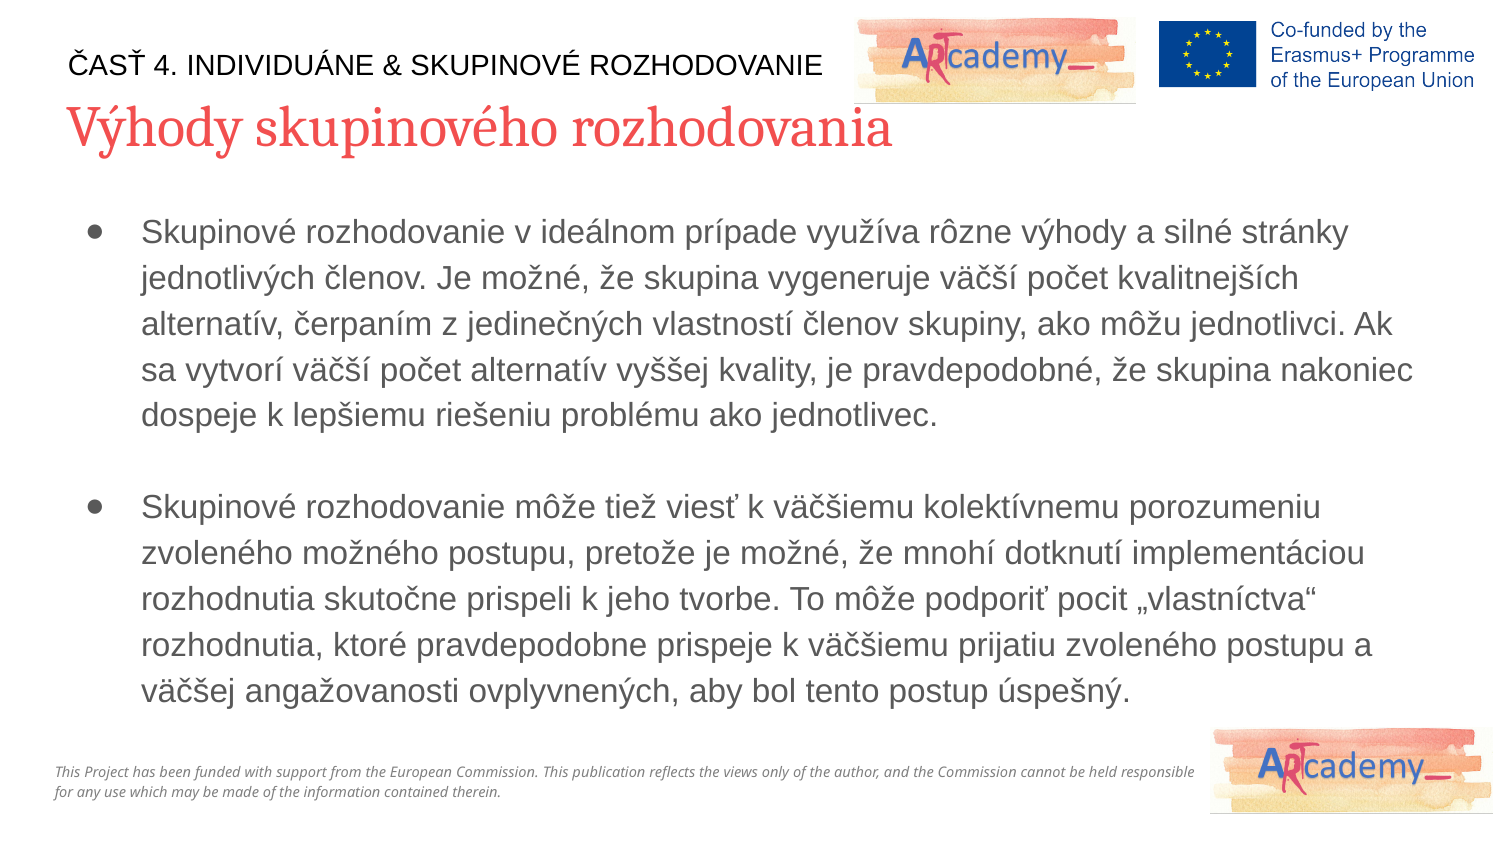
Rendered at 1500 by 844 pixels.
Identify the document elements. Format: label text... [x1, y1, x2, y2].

text_box ČASŤ 4. INDIVIDUÁNE & SKUPINOVÉ ROZHODOVANIE [53, 39, 841, 89]
picture [854, 0, 1137, 134]
picture [1210, 709, 1493, 844]
title Výhody skupinového rozhodovania [51, 72, 1449, 167]
picture [1158, 21, 1474, 91]
list Skupinové rozhodovanie v ideálnom prípade využíva rôzne výhody a silné stránky jednotlivých členov. Je možné, že skupina vygeneruje väčší počet kvalitnejších alternatív, čerpaním z jedinečných vlastností členov skupiny, ako môžu jednotlivci. Ak sa vytvorí väčší počet alternatív vyššej kvality, je pravdepodobné, že skupina nakoniec dospeje k lepšiemu riešeniu problému ako jednotlivec. Skupinové rozhodovanie môže tiež viesť k väčšiemu kolektívnemu porozumeniu zvoleného možného postupu, pretože je možné, že mnohí dotknutí implementáciou rozhodnutia skutočne prispeli k jeho tvorbe. To môže podporiť pocit „vlastníctva“ rozhodnutia, ktoré pravdepodobne prispeje k väčšiemu prijatiu zvoleného postupu a väčšej angažovanosti ovplyvnených, aby bol tento postup úspešný. [51, 189, 1449, 750]
text_box This Project has been funded with support from the European Commission. This publication reflects the views only of the author, and the Commission cannot be held responsible for any use which may be made of the information contained therein. [39, 754, 1205, 799]
